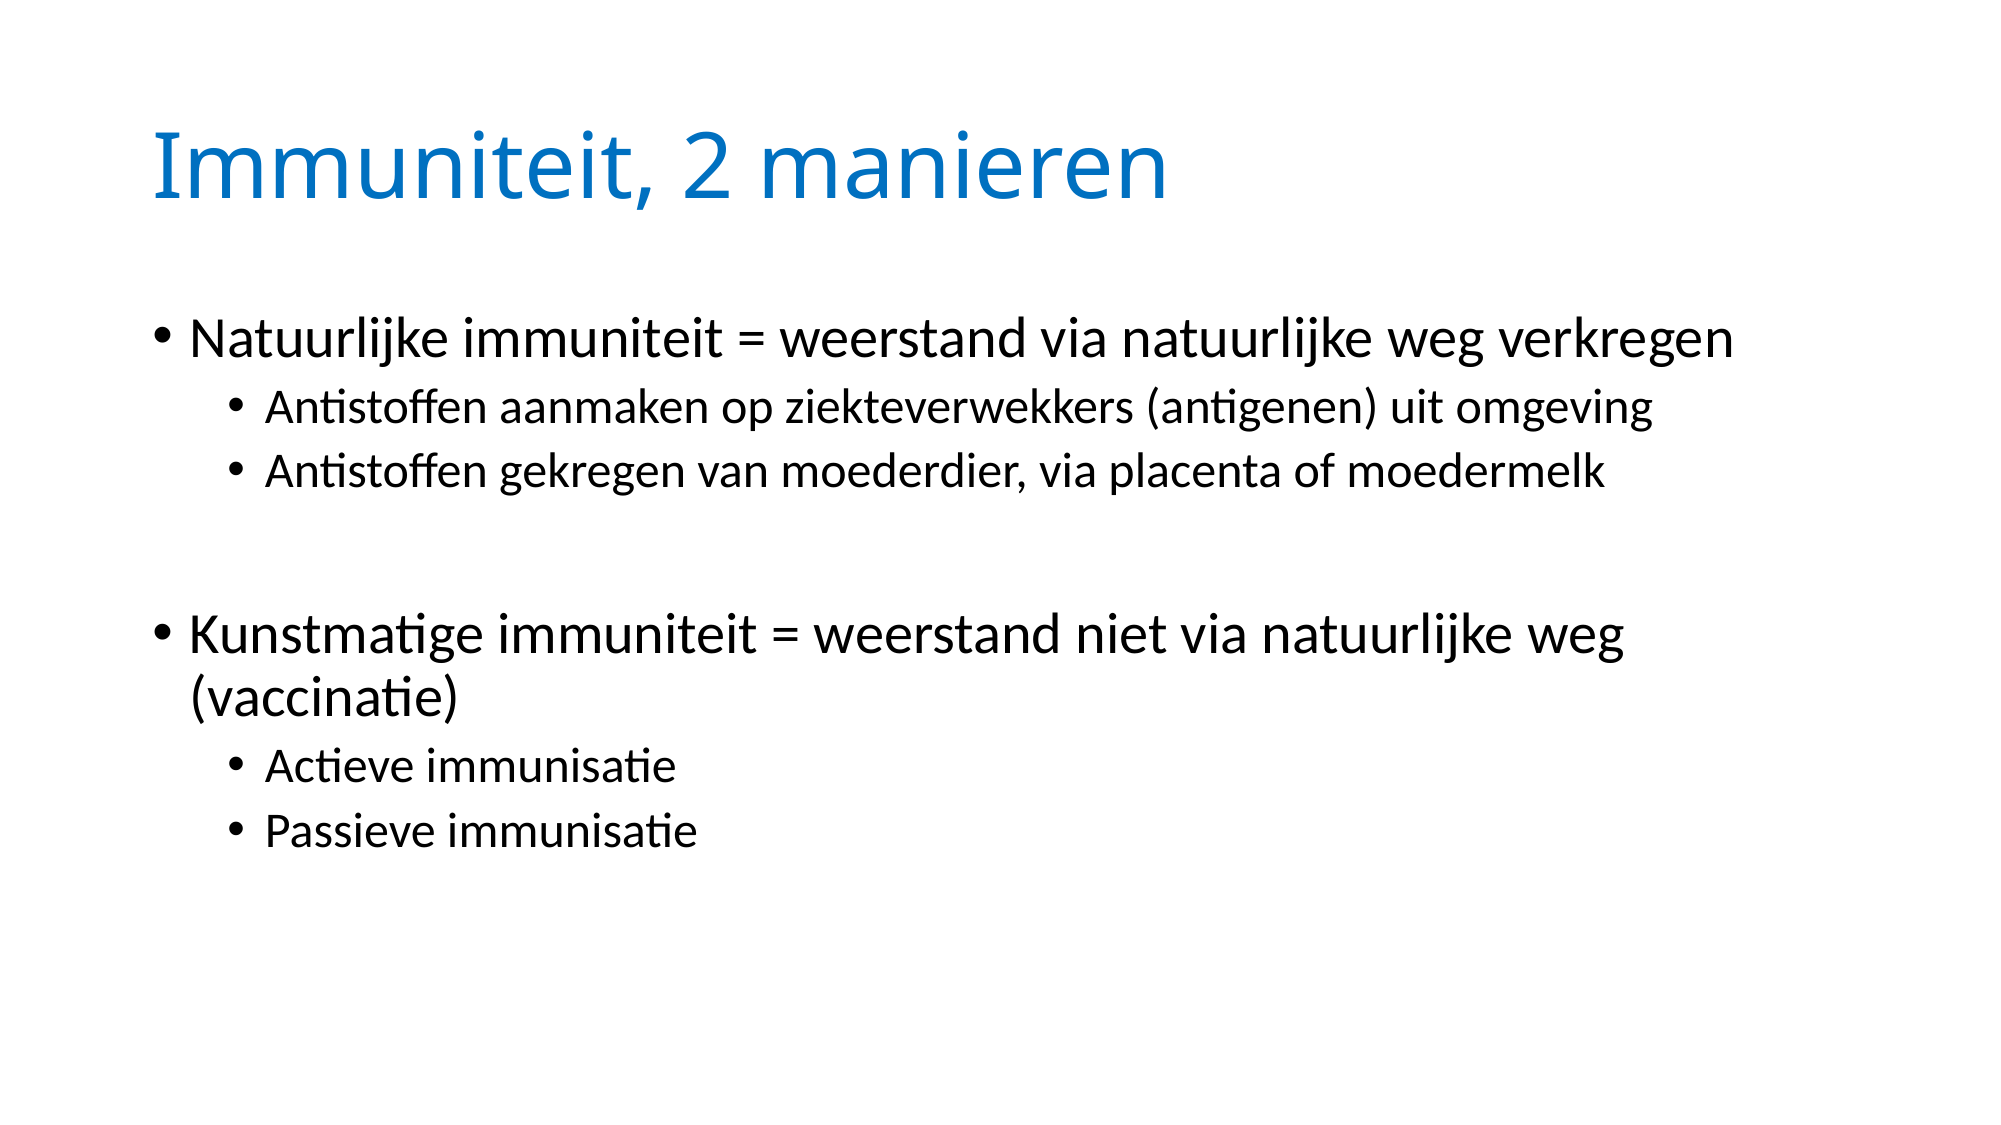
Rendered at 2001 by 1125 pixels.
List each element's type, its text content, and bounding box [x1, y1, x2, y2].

title Immuniteit, 2 manieren [137, 59, 1863, 278]
list Natuurlijke immuniteit = weerstand via natuurlijke weg verkregen Antistoffen aanmaken op ziekteverwekkers (antigenen) uit omgeving Antistoffen gekregen van moederdier, via placenta of moedermelk Kunstmatige immuniteit = weerstand niet via natuurlijke weg (vaccinatie) Actieve immunisatie Passieve immunisatie [137, 299, 1863, 1014]
